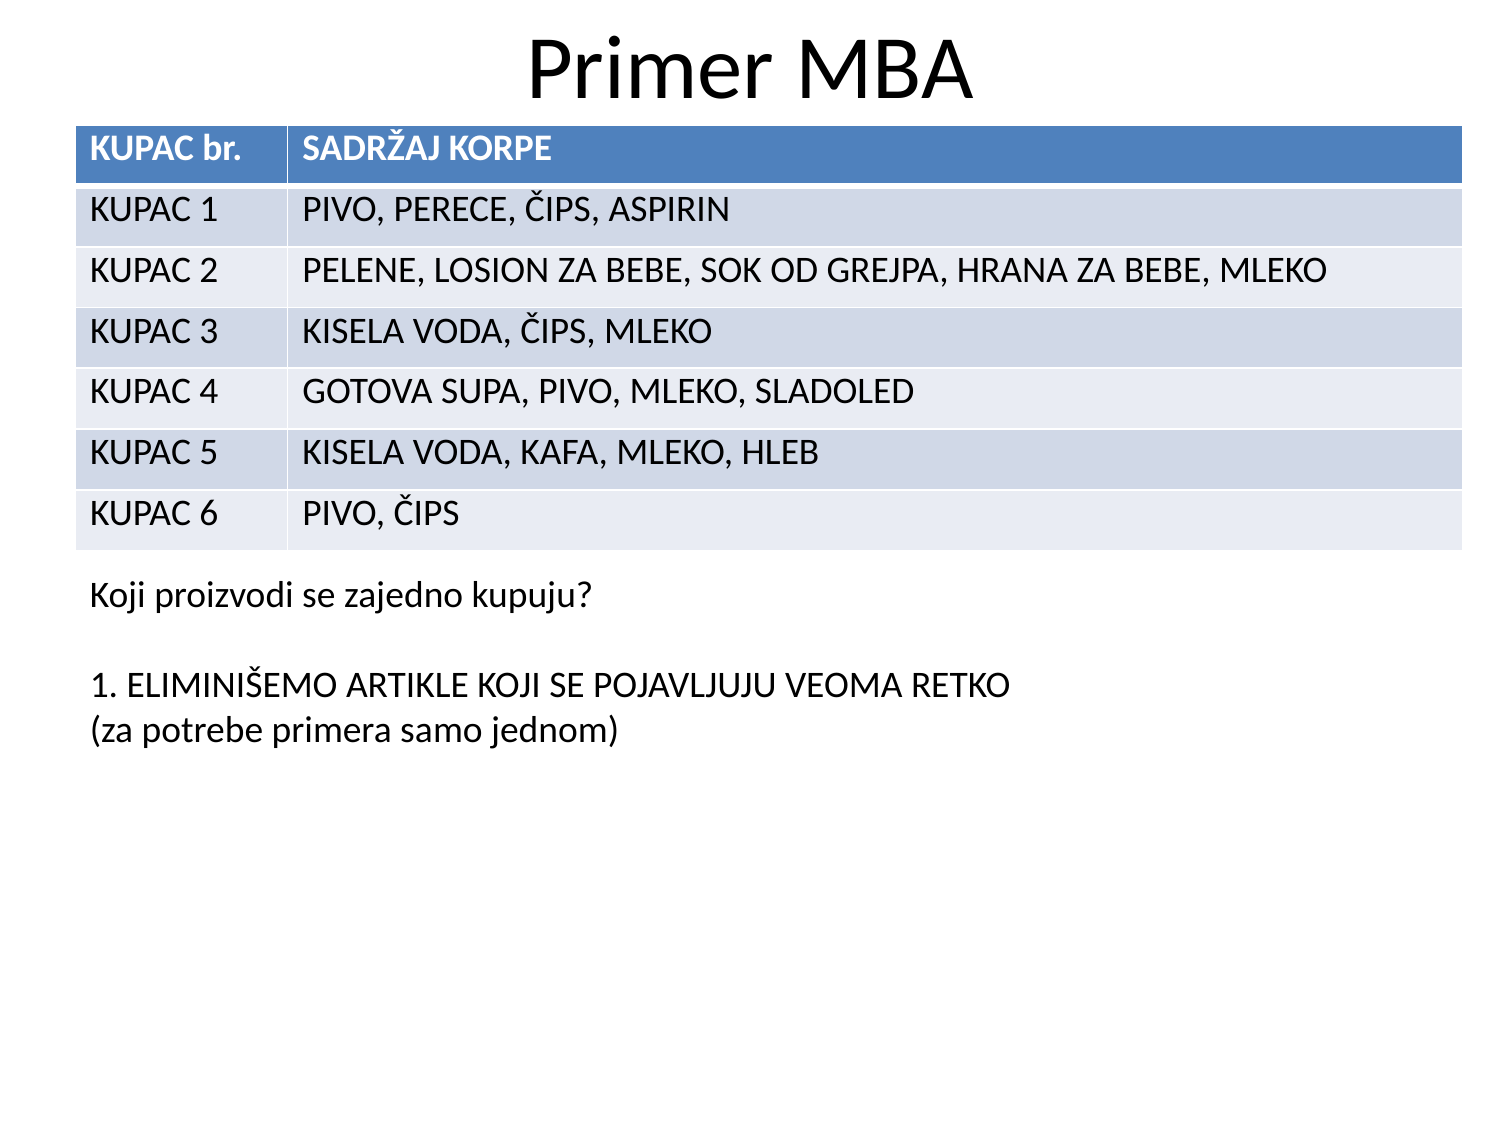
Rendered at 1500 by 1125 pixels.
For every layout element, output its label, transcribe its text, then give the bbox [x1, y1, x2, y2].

table_cell KISELA VODA, KAFA, MLEKO, HLEB [288, 430, 1462, 489]
table_cell PIVO, ČIPS [288, 491, 1462, 550]
table_cell PELENE, LOSION ZA BEBE, SOK OD GREJPA, HRANA ZA BEBE, MLEKO [288, 248, 1462, 307]
text_box Koji proizvodi se zajedno kupuju? 1. ELIMINIŠEMO ARTIKLE KOJI SE POJAVLJUJU VEOMA RETKO (za potrebe primera samo jednom) [75, 562, 1075, 758]
table_cell KUPAC 6 [76, 491, 287, 550]
table_header KUPAC br. [76, 126, 287, 183]
table_cell PIVO, PERECE, ČIPS, ASPIRIN [288, 189, 1462, 246]
table_cell KUPAC 3 [76, 308, 287, 367]
table_cell KISELA VODA, ČIPS, MLEKO [288, 308, 1462, 367]
table_header SADRŽAJ KORPE [288, 126, 1462, 183]
table_cell GOTOVA SUPA, PIVO, MLEKO, SLADOLED [288, 369, 1462, 428]
title Primer MBA [75, 0, 1425, 124]
table_cell KUPAC 4 [76, 369, 287, 428]
table_cell KUPAC 1 [76, 189, 287, 246]
table_cell KUPAC 2 [76, 248, 287, 307]
table_cell KUPAC 5 [76, 430, 287, 489]
